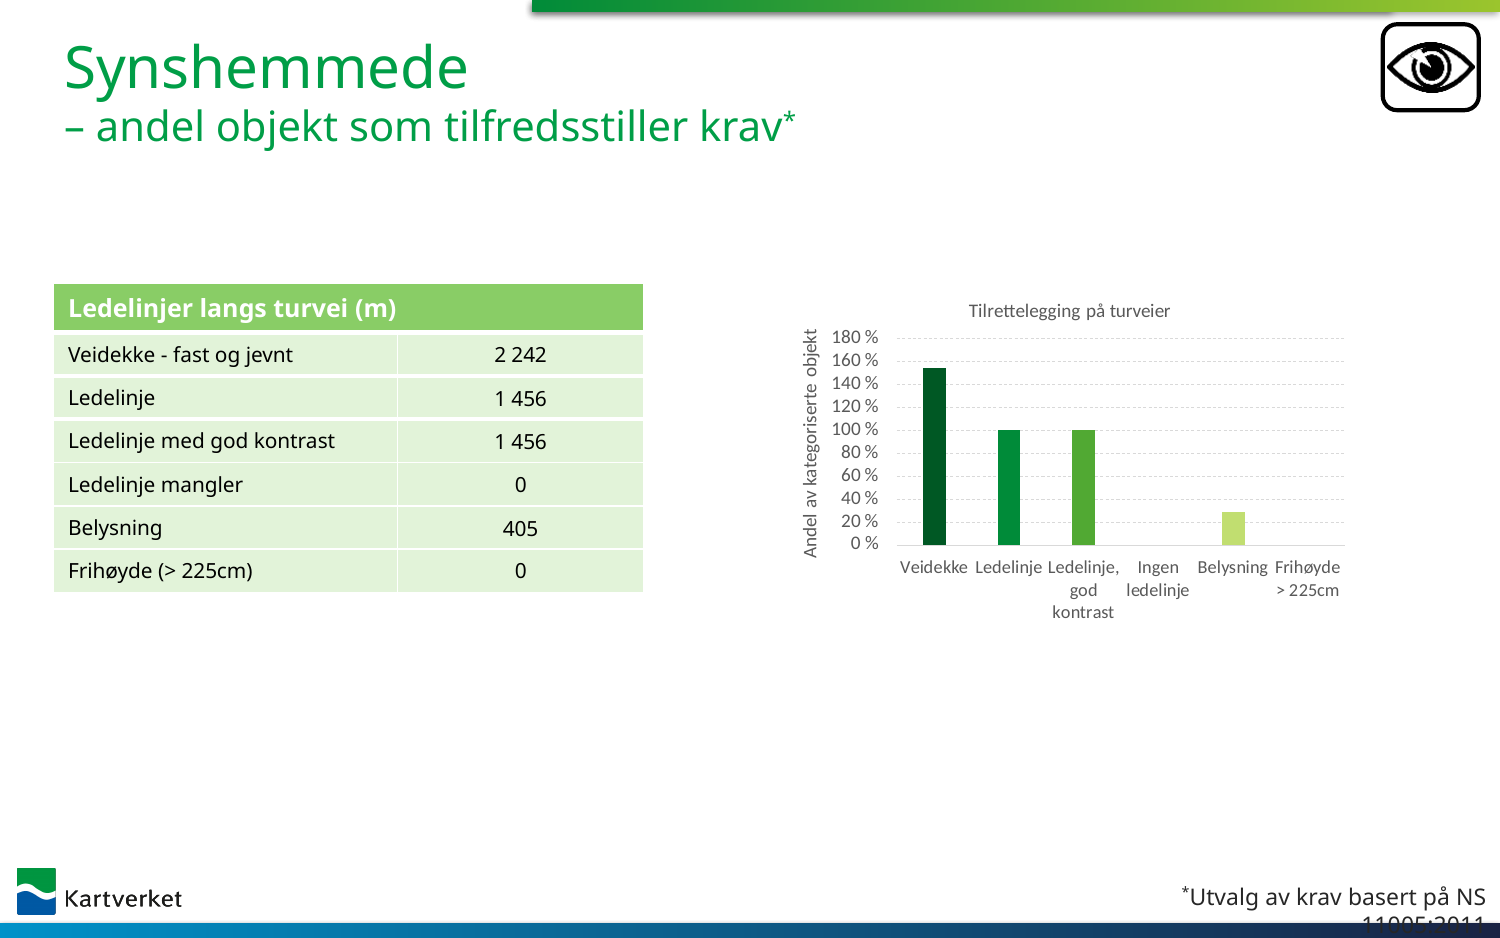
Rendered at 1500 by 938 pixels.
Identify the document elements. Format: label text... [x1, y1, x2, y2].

table_cell Belysning [54, 507, 397, 548]
picture [791, 291, 1348, 630]
table_cell Ledelinje mangler [54, 463, 397, 505]
table_cell Veidekke - fast og jevnt [54, 335, 397, 374]
table_cell 2 242 [398, 335, 643, 374]
text_box *Utvalg av krav basert på NS 11005:2011 [1068, 873, 1500, 938]
table_cell 1 456 [398, 378, 643, 417]
table_cell Frihøyde (> 225cm) [54, 550, 397, 592]
table_cell 0 [398, 463, 643, 505]
table_cell 405 [398, 507, 643, 548]
table_cell Ledelinje [54, 378, 397, 417]
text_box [1382, 24, 1480, 111]
table_cell 0 [398, 550, 643, 592]
table_cell 1 456 [398, 421, 643, 462]
text_box Synshemmede – andel objekt som tilfredsstiller krav* [49, 24, 1431, 158]
table_cell Ledelinje med god kontrast [54, 421, 397, 462]
table_header Ledelinjer langs turvei (m) [54, 284, 643, 330]
